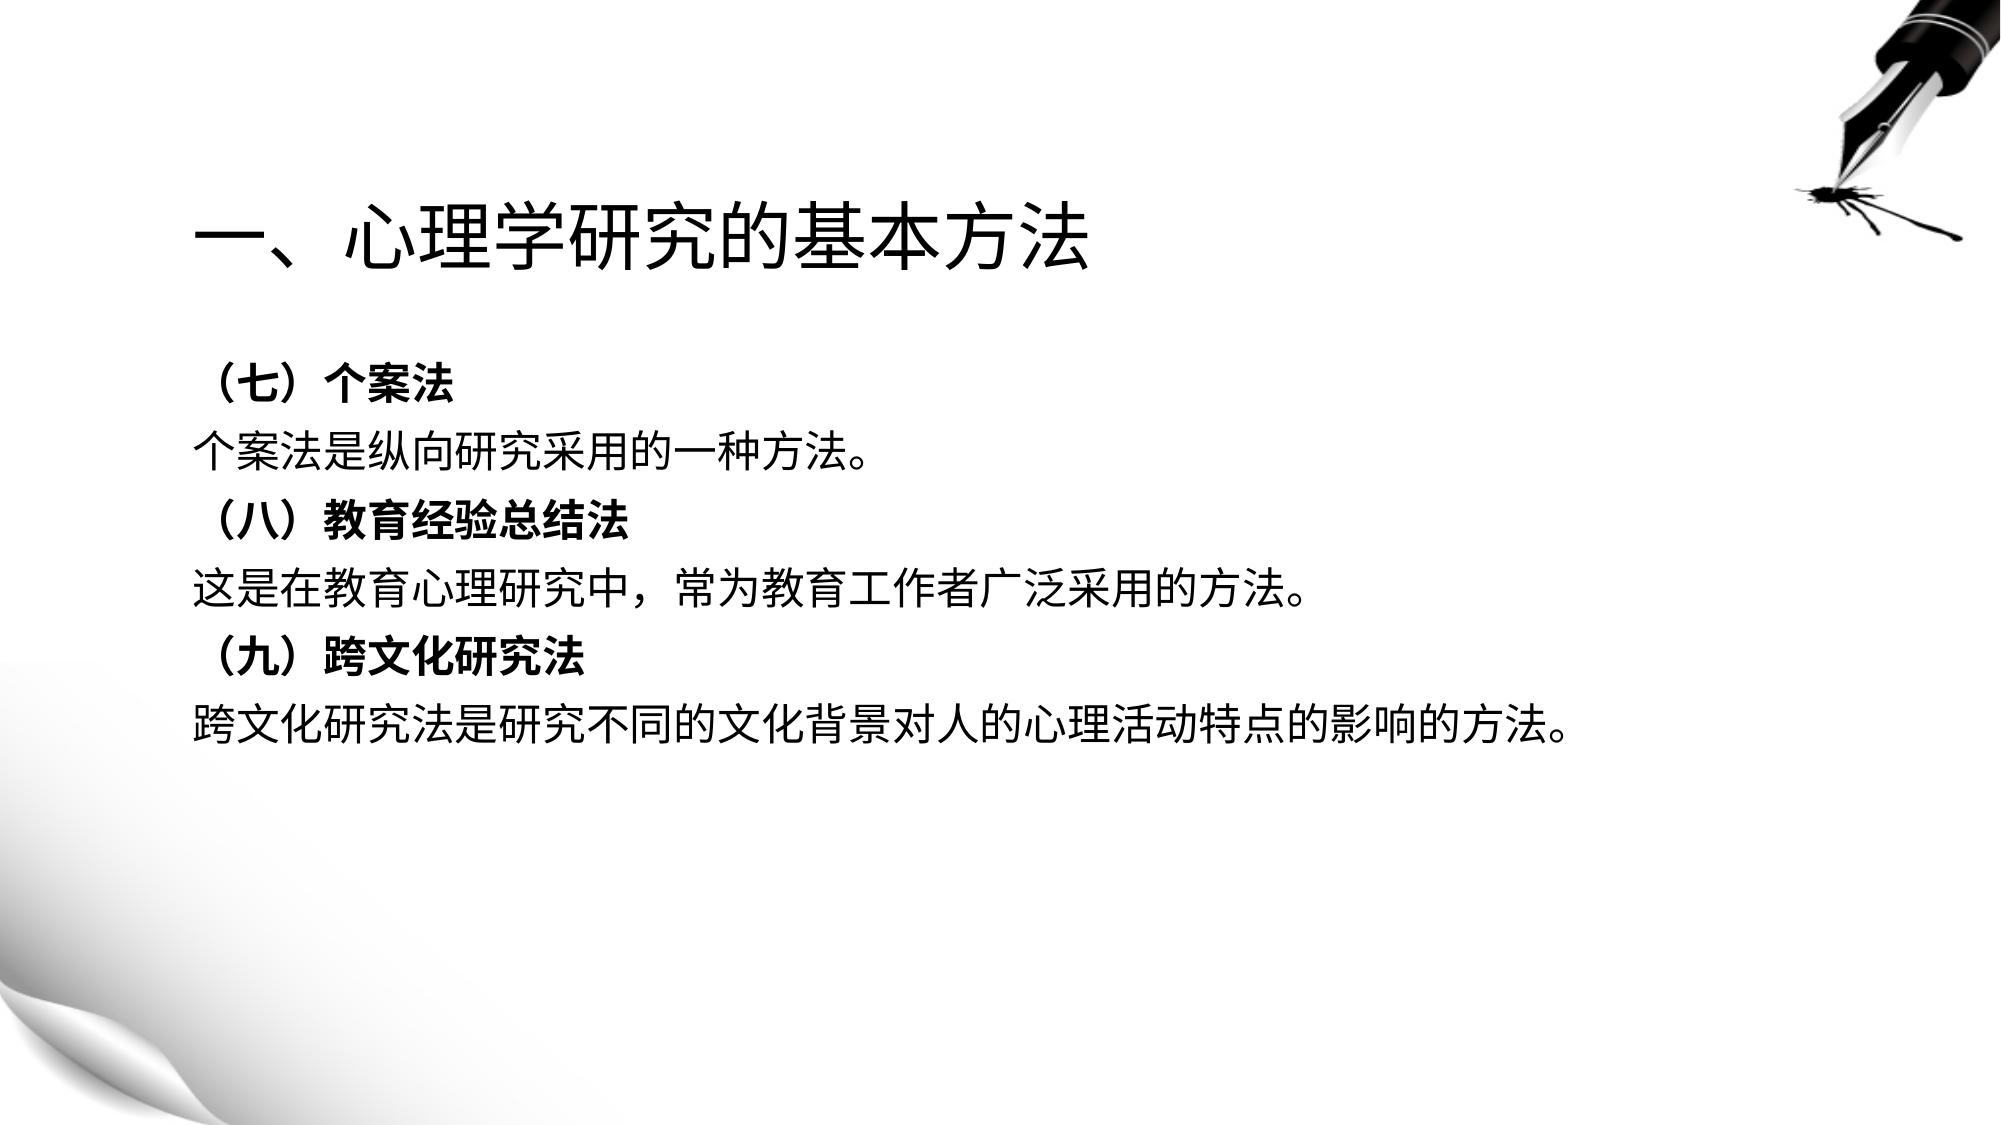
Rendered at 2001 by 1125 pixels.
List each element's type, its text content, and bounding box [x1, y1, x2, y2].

list （七）个案法 个案法是纵向研究采用的一种方法。 （八）教育经验总结法 这是在教育心理研究中，常为教育工作者广泛采用的方法。 （九）跨文化研究法 跨文化研究法是研究不同的文化背景对人的心理活动特点的影响的方法。 [177, 354, 1844, 878]
title 一、心理学研究的基本方法 [177, 164, 1844, 316]
picture [0, 0, 2001, 1125]
